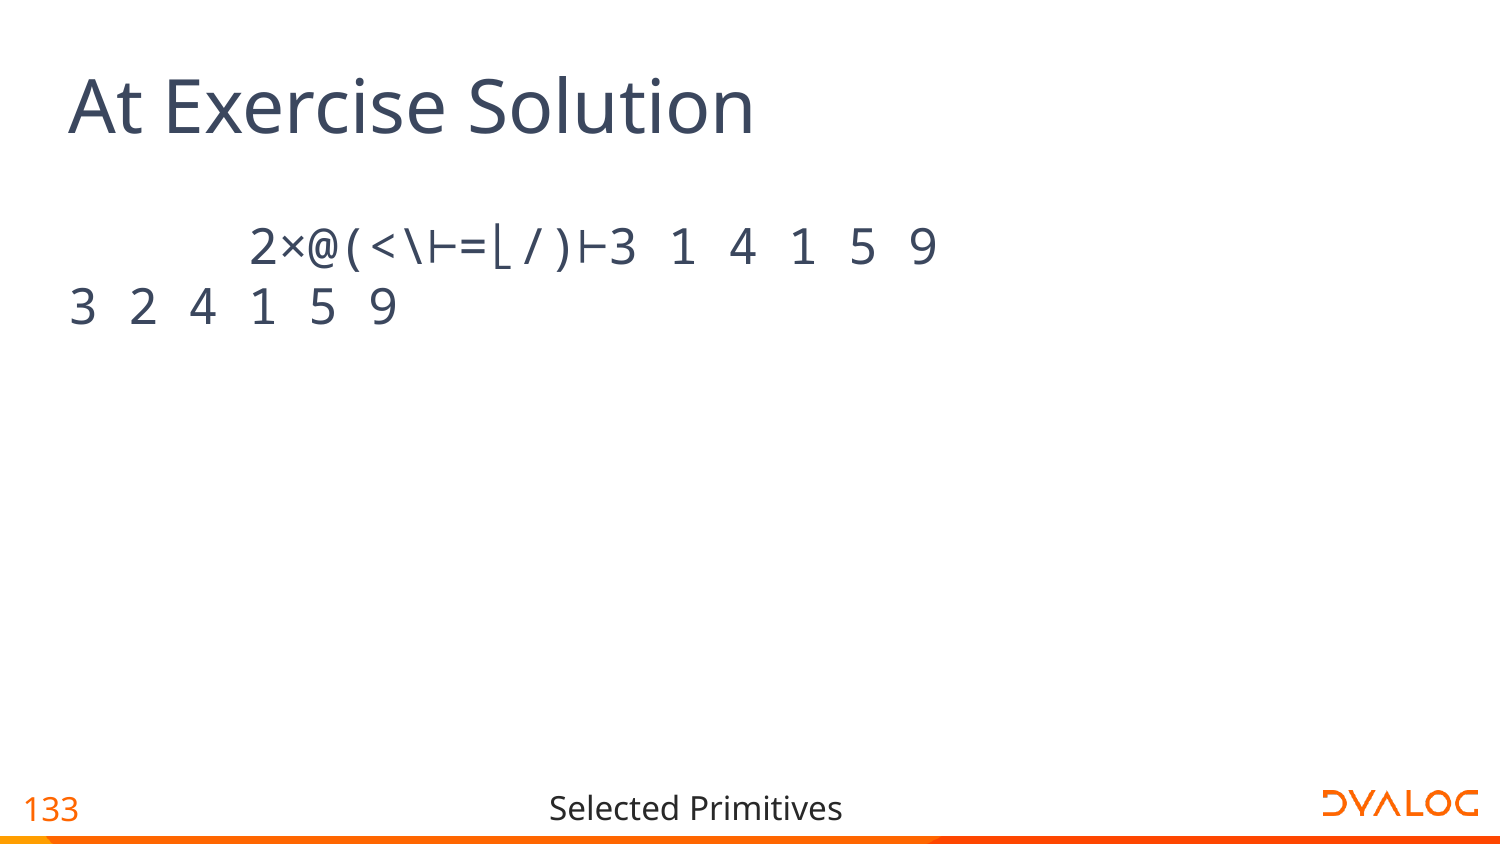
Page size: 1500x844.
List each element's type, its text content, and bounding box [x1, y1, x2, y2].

title At Exercise Solution [53, 43, 1453, 157]
picture [1323, 790, 1478, 816]
picture [0, 836, 1500, 844]
list 2×@(<\⊢=⌊/)⊢3 1 4 1 5 9 3 2 4 1 5 9 [53, 207, 1453, 740]
